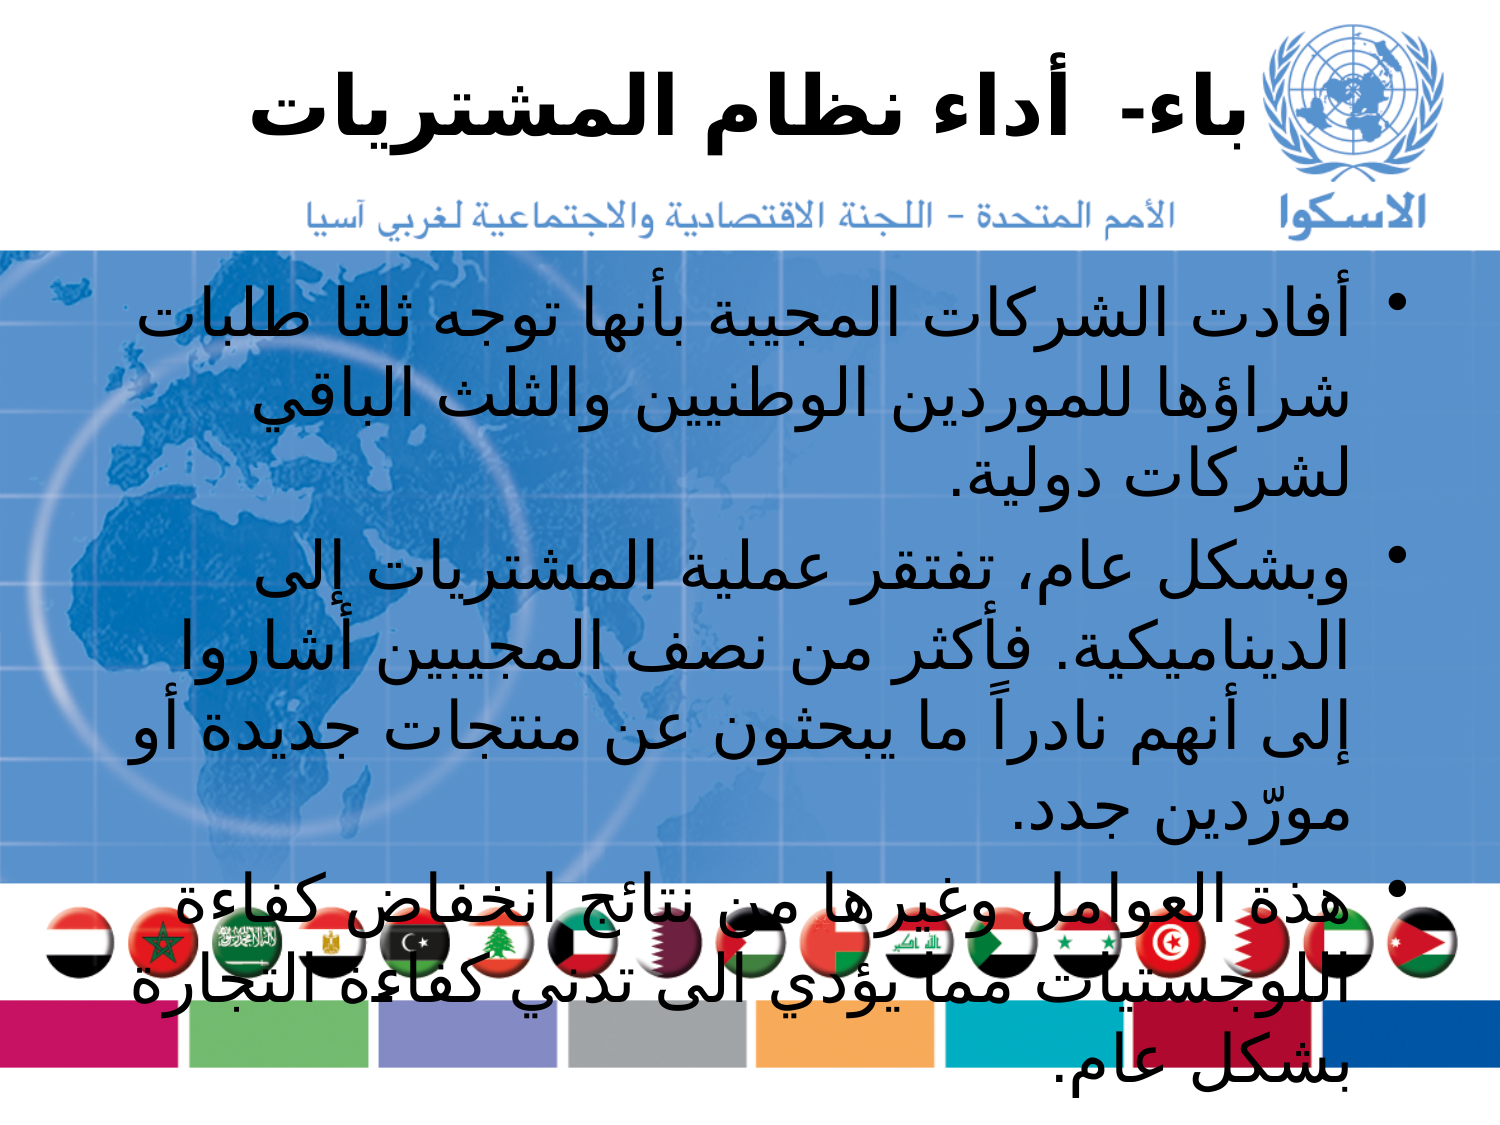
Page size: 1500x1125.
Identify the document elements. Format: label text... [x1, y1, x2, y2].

picture [0, 0, 1500, 1125]
list أفادت الشركات المجيبة بأنها توجه ثلثا طلبات شراؤها للموردين الوطنيين والثلث الباقي لشركات دولية. وبشكل عام، تفتقر عملية المشتريات إلى الديناميكية. فأكثر من نصف المجيبين أشاروا إلى أنهم نادراً ما يبحثون عن منتجات جديدة أو مورّدين جدد. هذة العوامل وغيرها من نتائج انخفاض كفاءة اللوجستيات مما يؤدي الى تدني كفاءة التجارة بشكل عام. [75, 262, 1425, 1005]
title باء- أداء نظام المشتريات [75, 45, 1425, 262]
